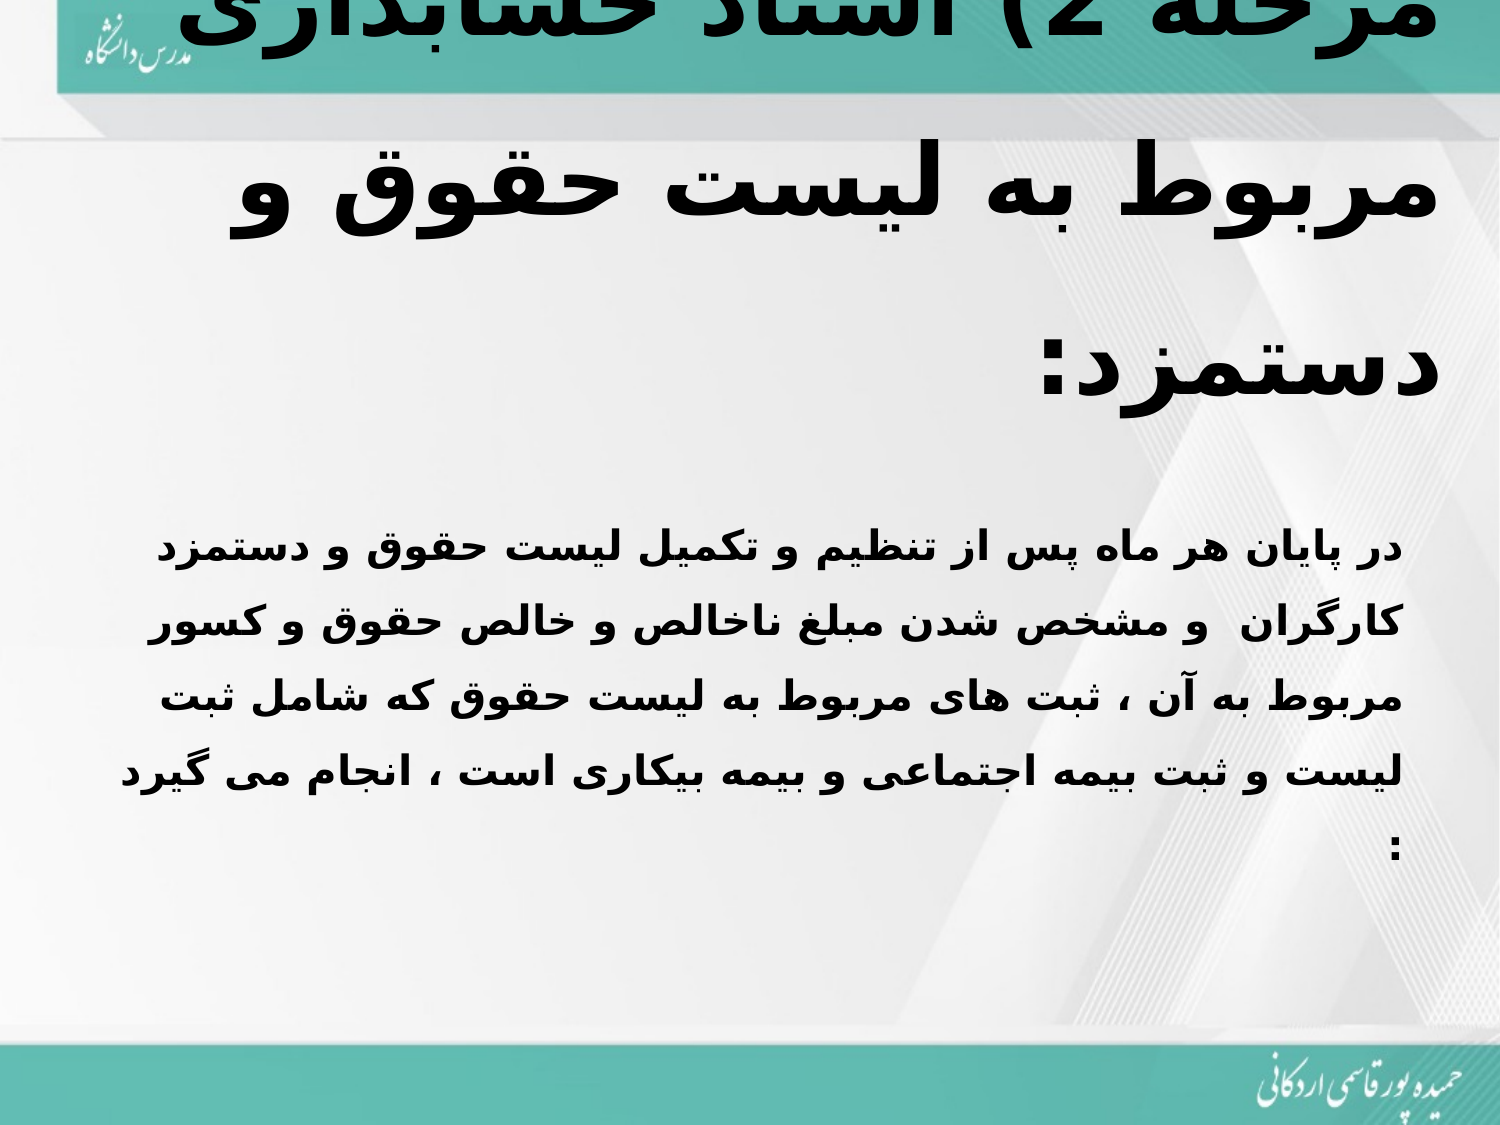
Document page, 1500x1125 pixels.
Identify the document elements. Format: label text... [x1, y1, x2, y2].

text_box مرحله 2) اسناد حسابداری مربوط به لیست حقوق و دستمزد: در پایان هر ماه پس از تنظیم و تکمیل لیست حقوق و دستمزد کارگران و مشخص شدن مبلغ ناخالص و خالص حقوق و کسور مربوط به آن ، ثبت های مربوط به لیست حقوق که شامل ثبت لیست و ثبت بیمه اجتماعی و بیمه بیکاری است ، انجام می گیرد : [74, 0, 1459, 951]
picture [0, 0, 1500, 1125]
